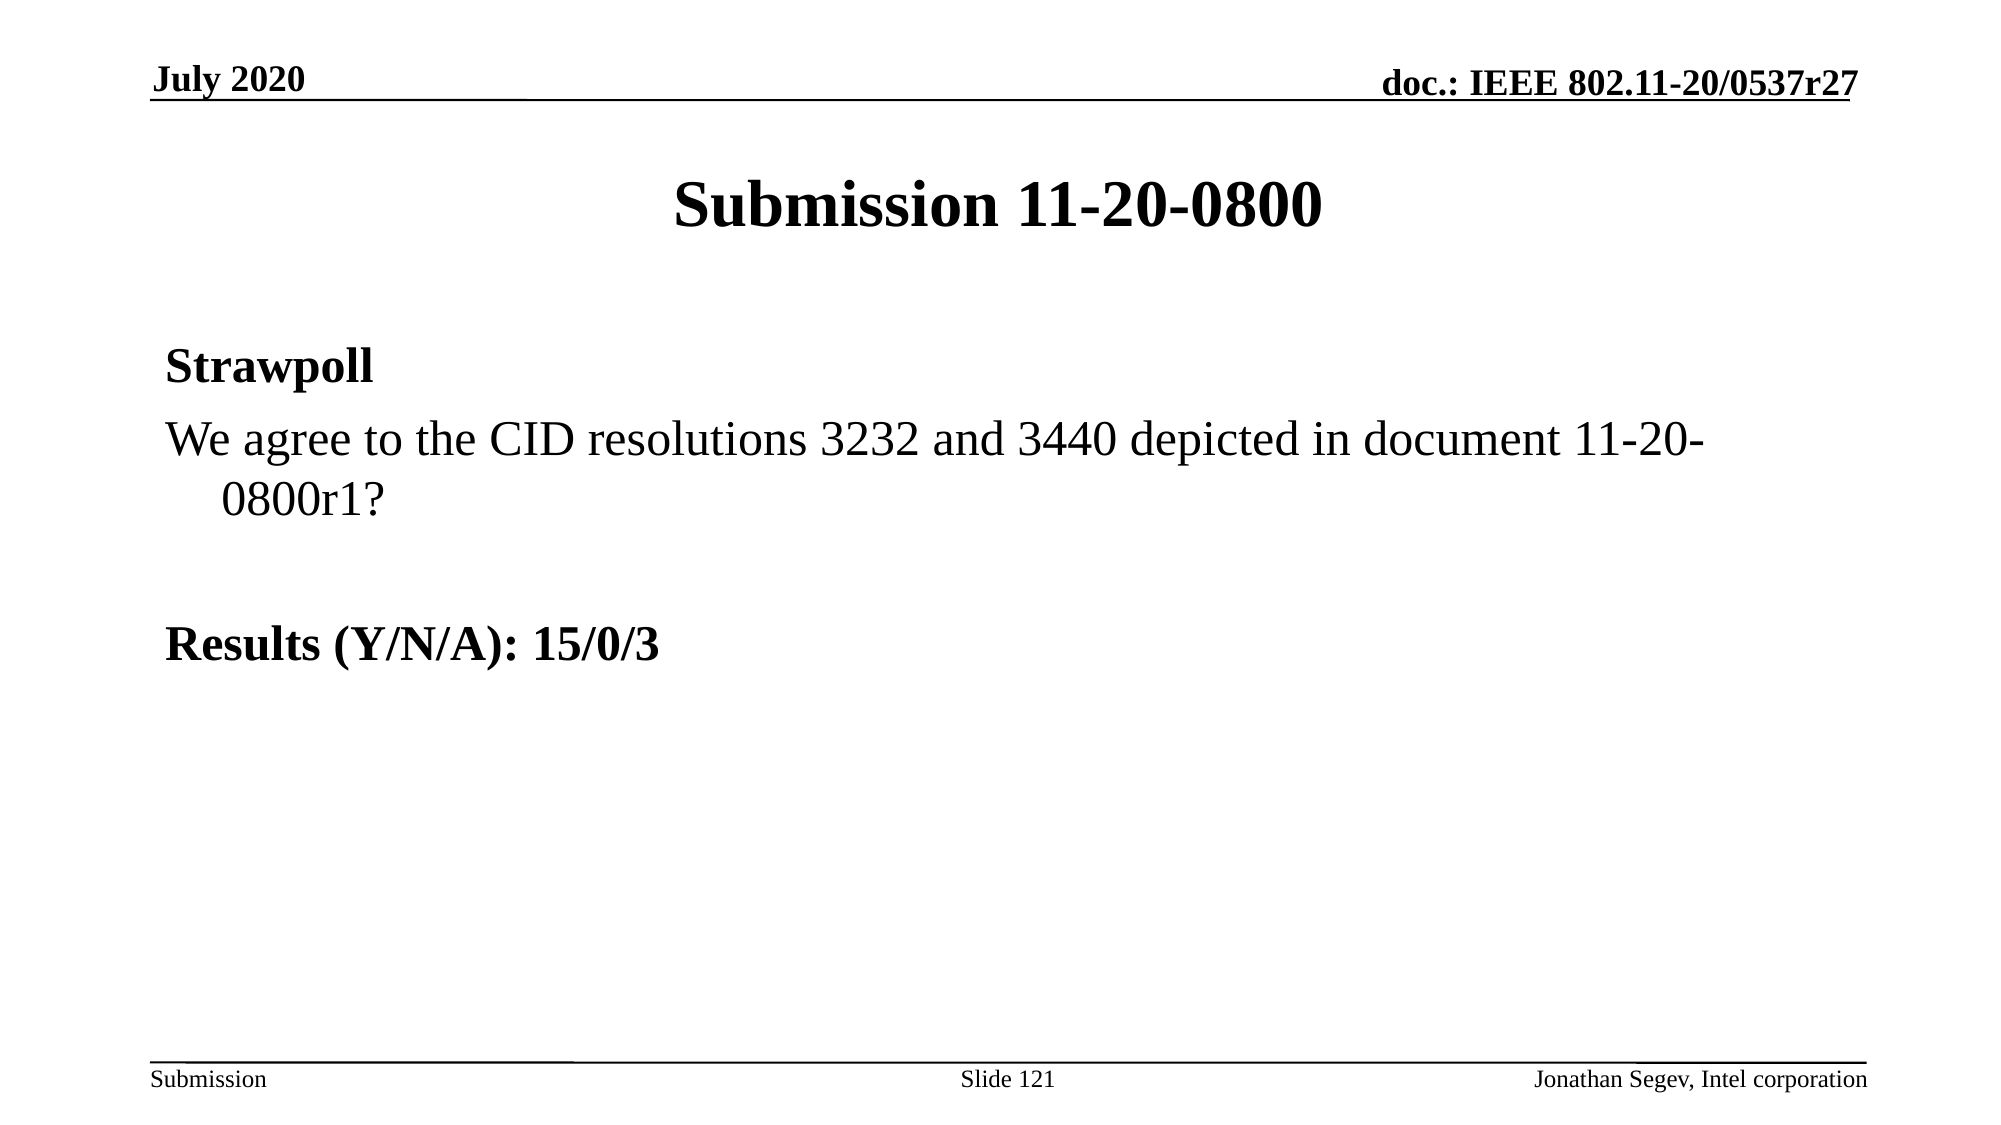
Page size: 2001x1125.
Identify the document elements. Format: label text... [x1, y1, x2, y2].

title Submission 11-20-0800 [149, 112, 1850, 288]
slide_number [152, 54, 563, 100]
list Strawpoll We agree to the CID resolutions 3232 and 3440 depicted in document 11-20-0800r1? Results (Y/N/A): 15/0/3 [149, 324, 1850, 1000]
slide_number Slide 121 [950, 1061, 1067, 1123]
footer Jonathan Segev, Intel corporation [1171, 1061, 1869, 1093]
